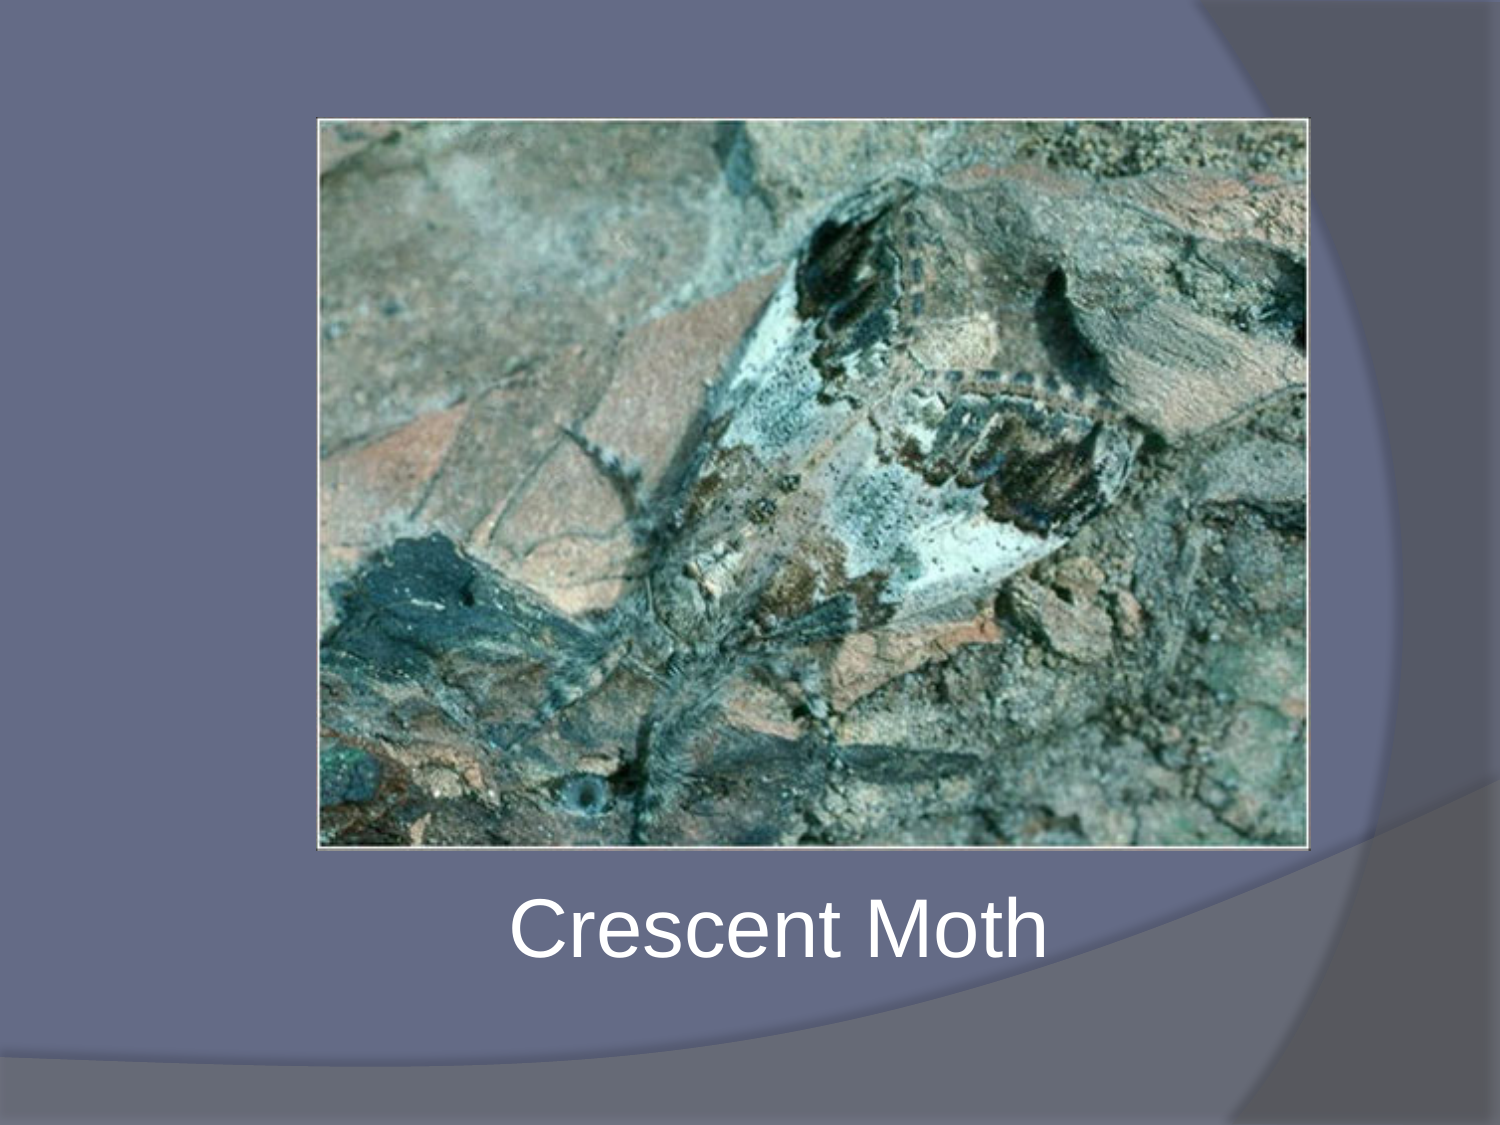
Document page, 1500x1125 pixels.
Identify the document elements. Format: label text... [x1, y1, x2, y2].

text_box Crescent Moth [152, 867, 1407, 982]
picture [316, 116, 1311, 851]
